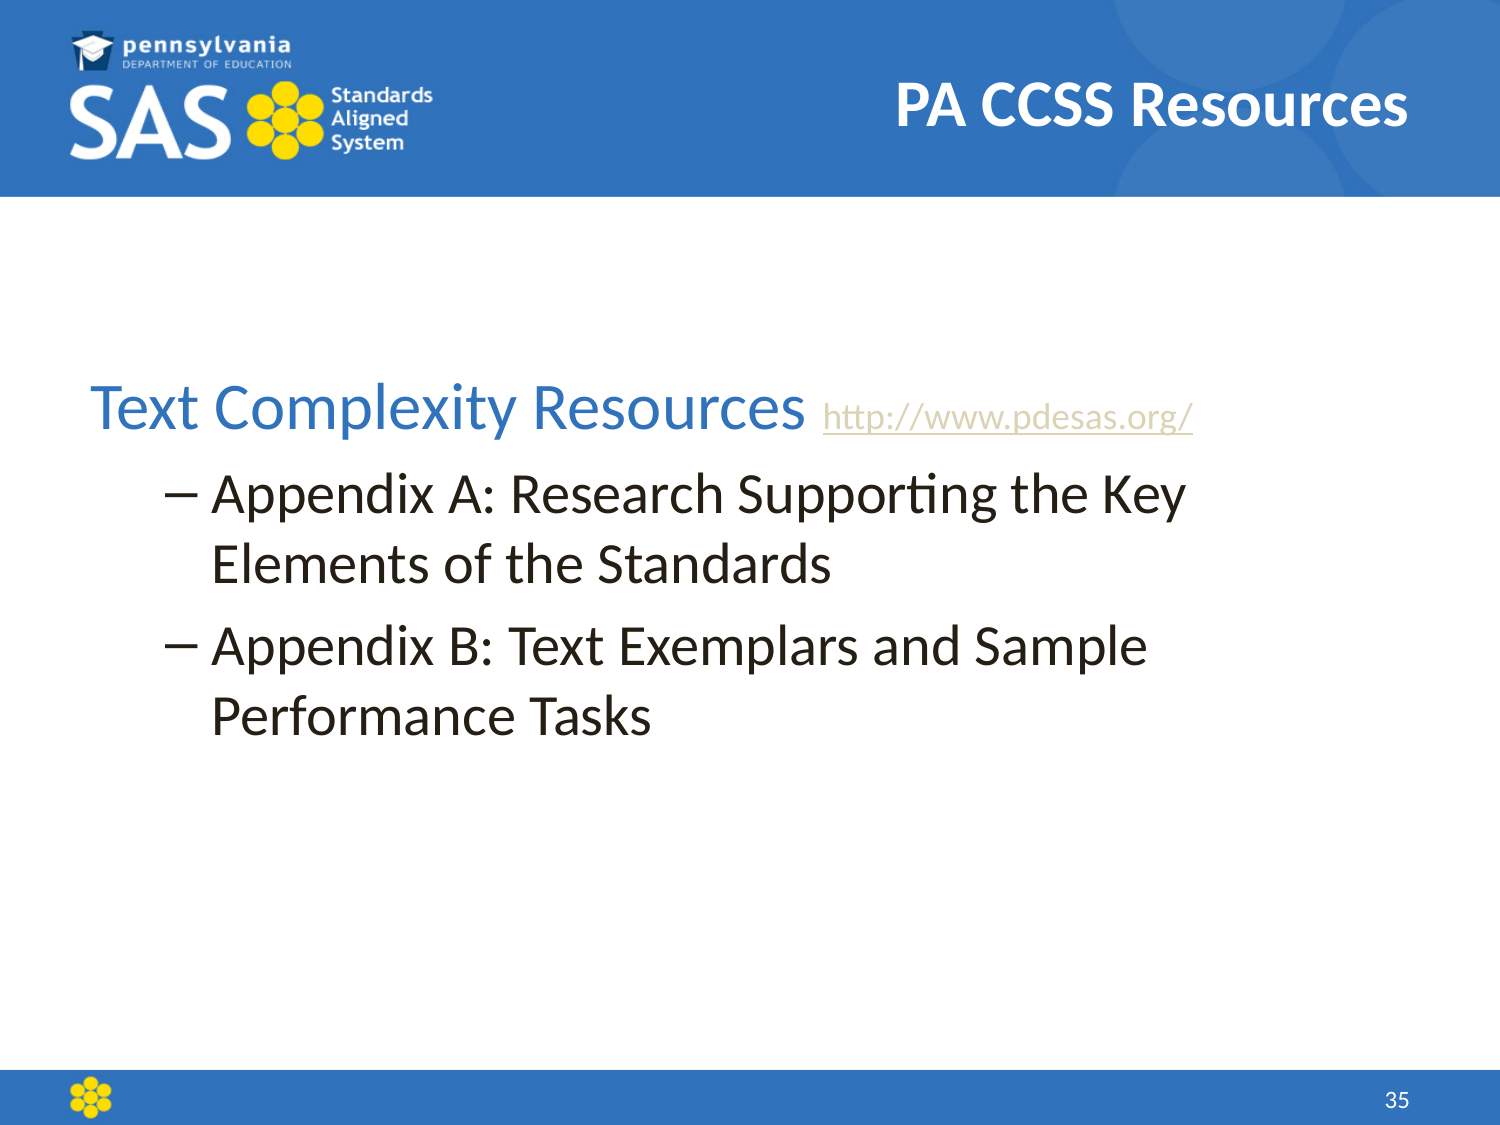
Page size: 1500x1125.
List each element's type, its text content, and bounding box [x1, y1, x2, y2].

picture [0, 0, 1500, 1125]
title PA CCSS Resources [748, 0, 1426, 201]
list Text Complexity Resources http://www.pdesas.org/ Appendix A: Research Supporting the Key Elements of the Standards Appendix B: Text Exemplars and Sample Performance Tasks [74, 262, 1426, 1006]
slide_number 35 [1247, 1072, 1425, 1125]
